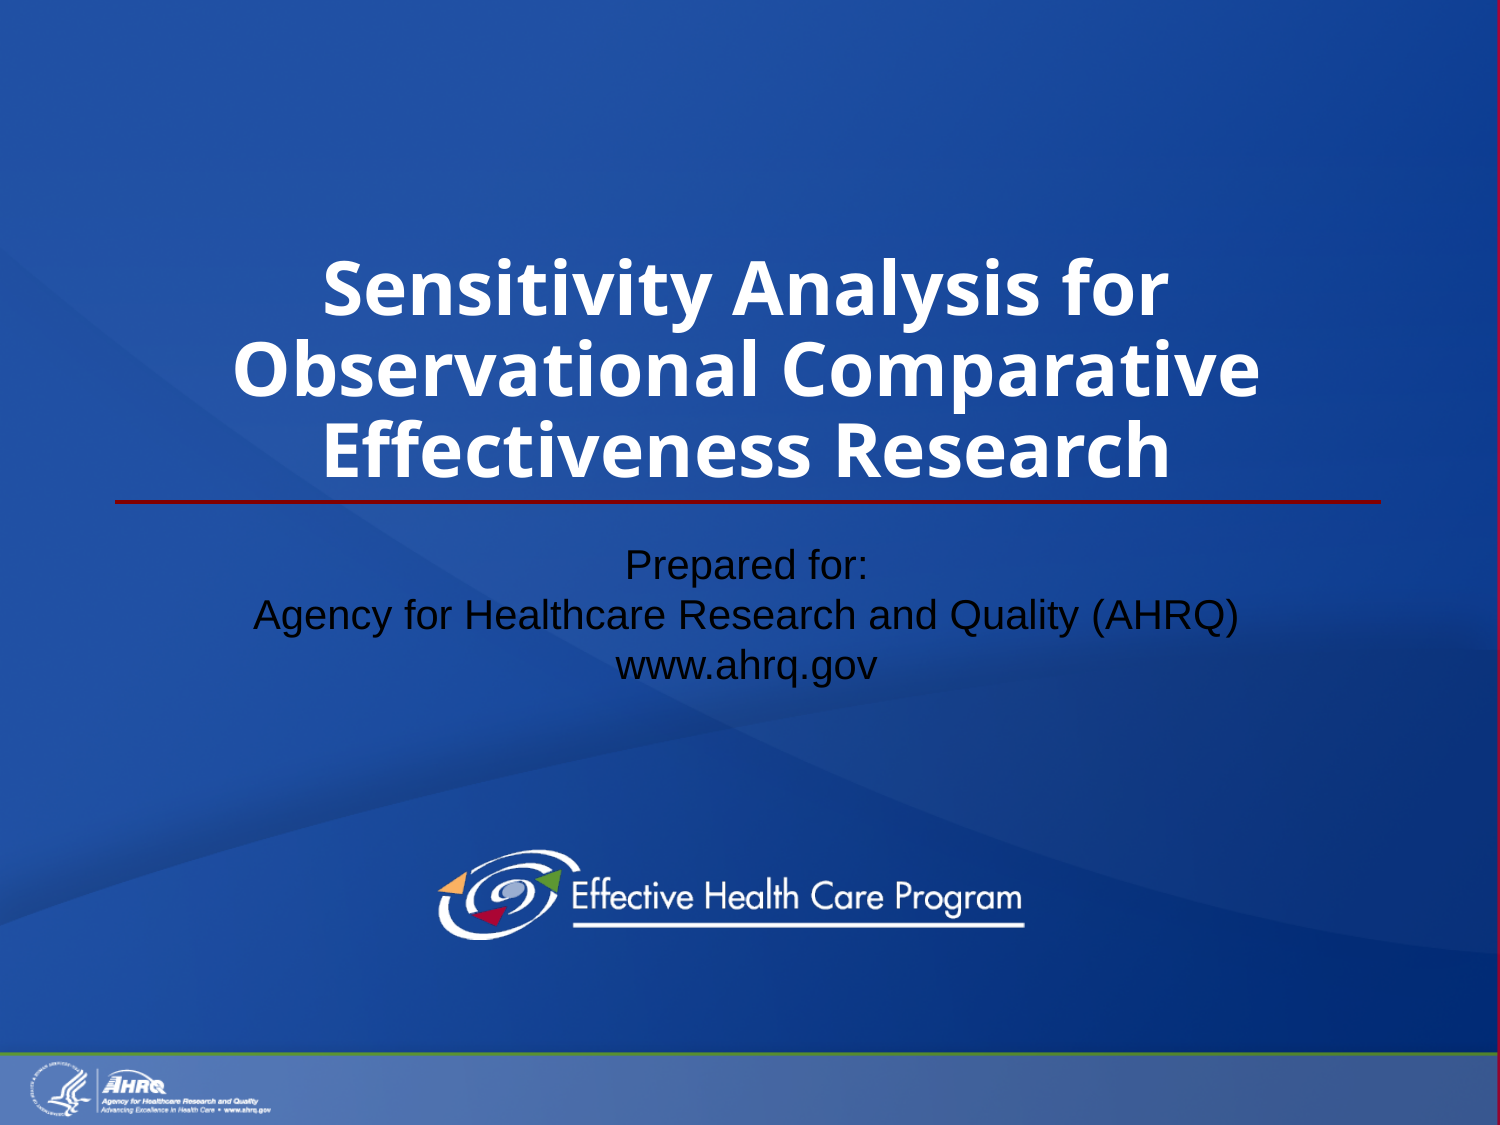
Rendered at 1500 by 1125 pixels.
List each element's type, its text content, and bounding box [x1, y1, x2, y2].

title Sensitivity Analysis for Observational Comparative Effectiveness Research [112, 236, 1382, 494]
picture [0, 0, 1500, 1125]
subtitle Prepared for: Agency for Healthcare Research and Quality (AHRQ) www.ahrq.gov [112, 537, 1382, 813]
